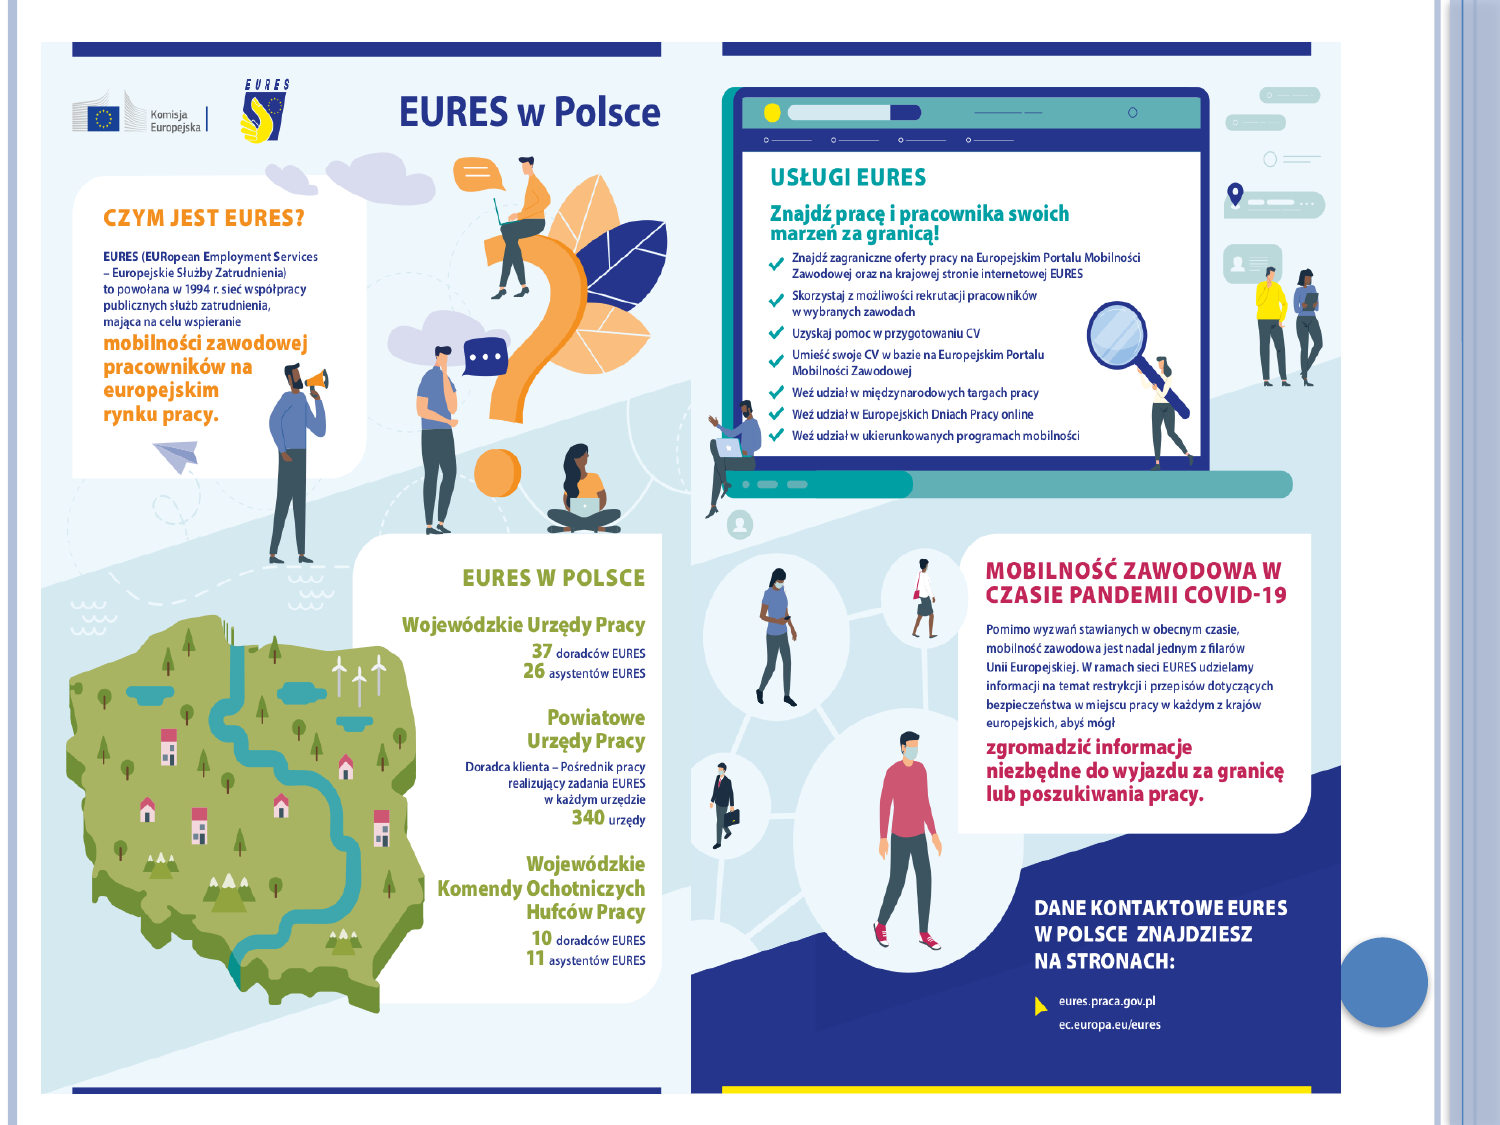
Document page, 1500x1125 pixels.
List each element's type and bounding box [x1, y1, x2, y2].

list [40, 42, 1342, 1095]
